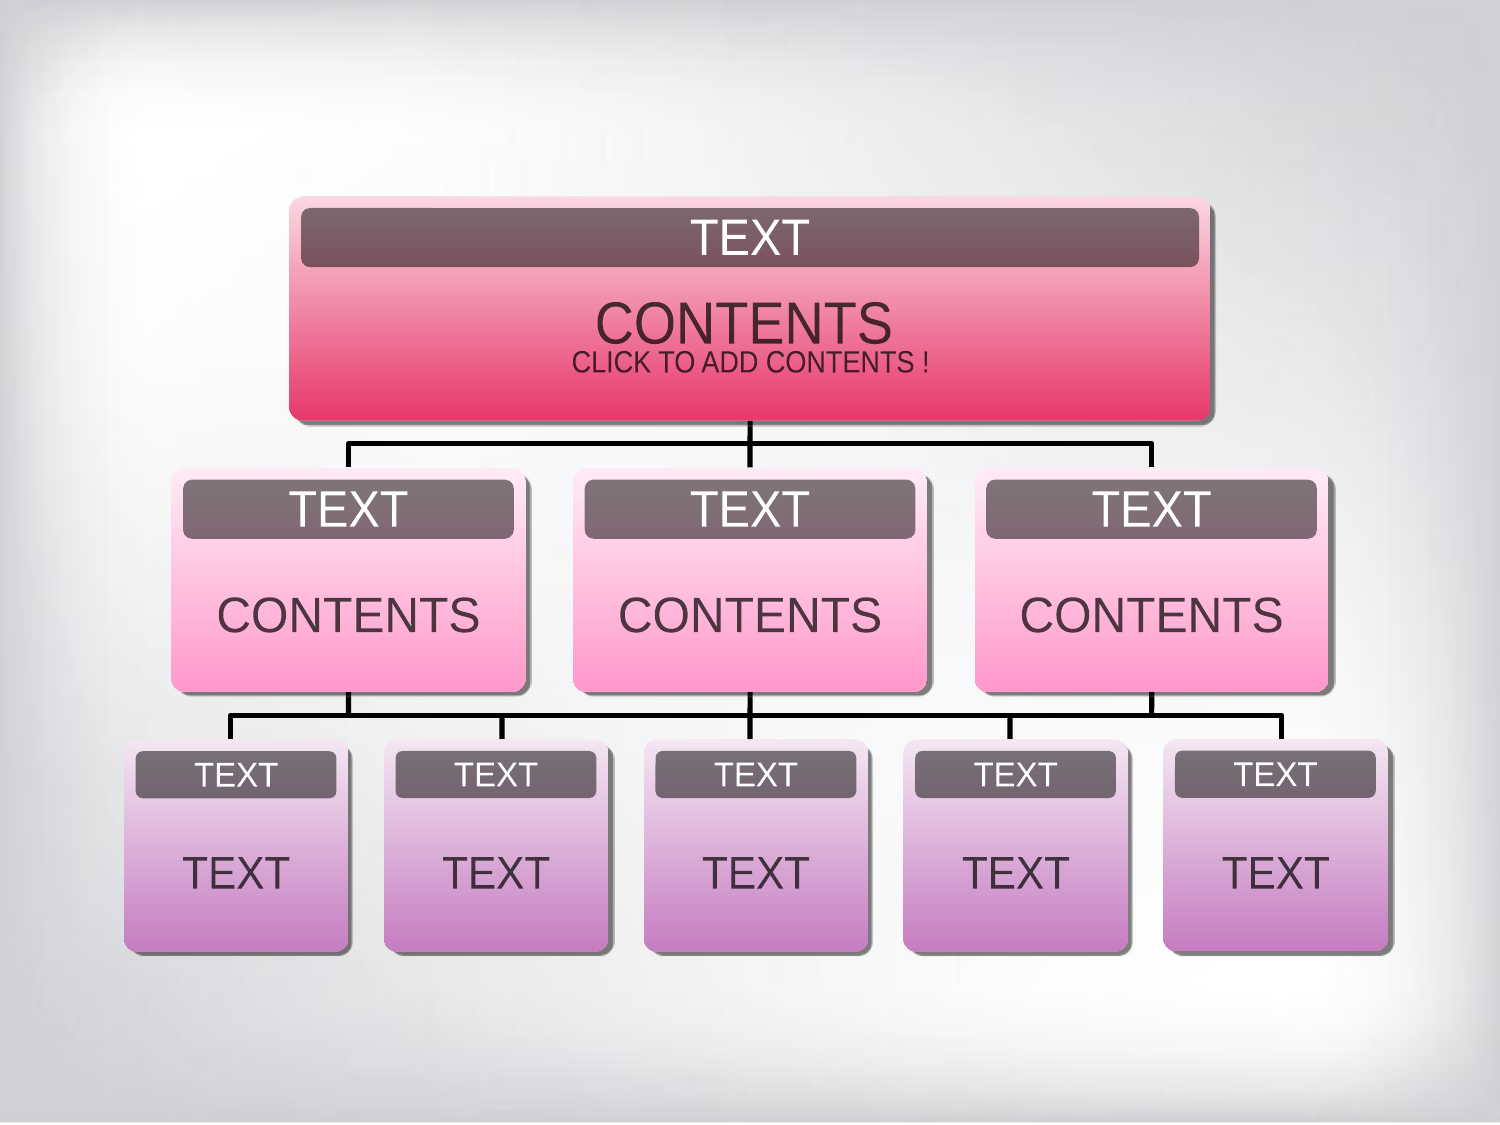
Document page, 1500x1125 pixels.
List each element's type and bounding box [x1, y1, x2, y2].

picture [0, 0, 1500, 1125]
text_box [123, 196, 1389, 952]
